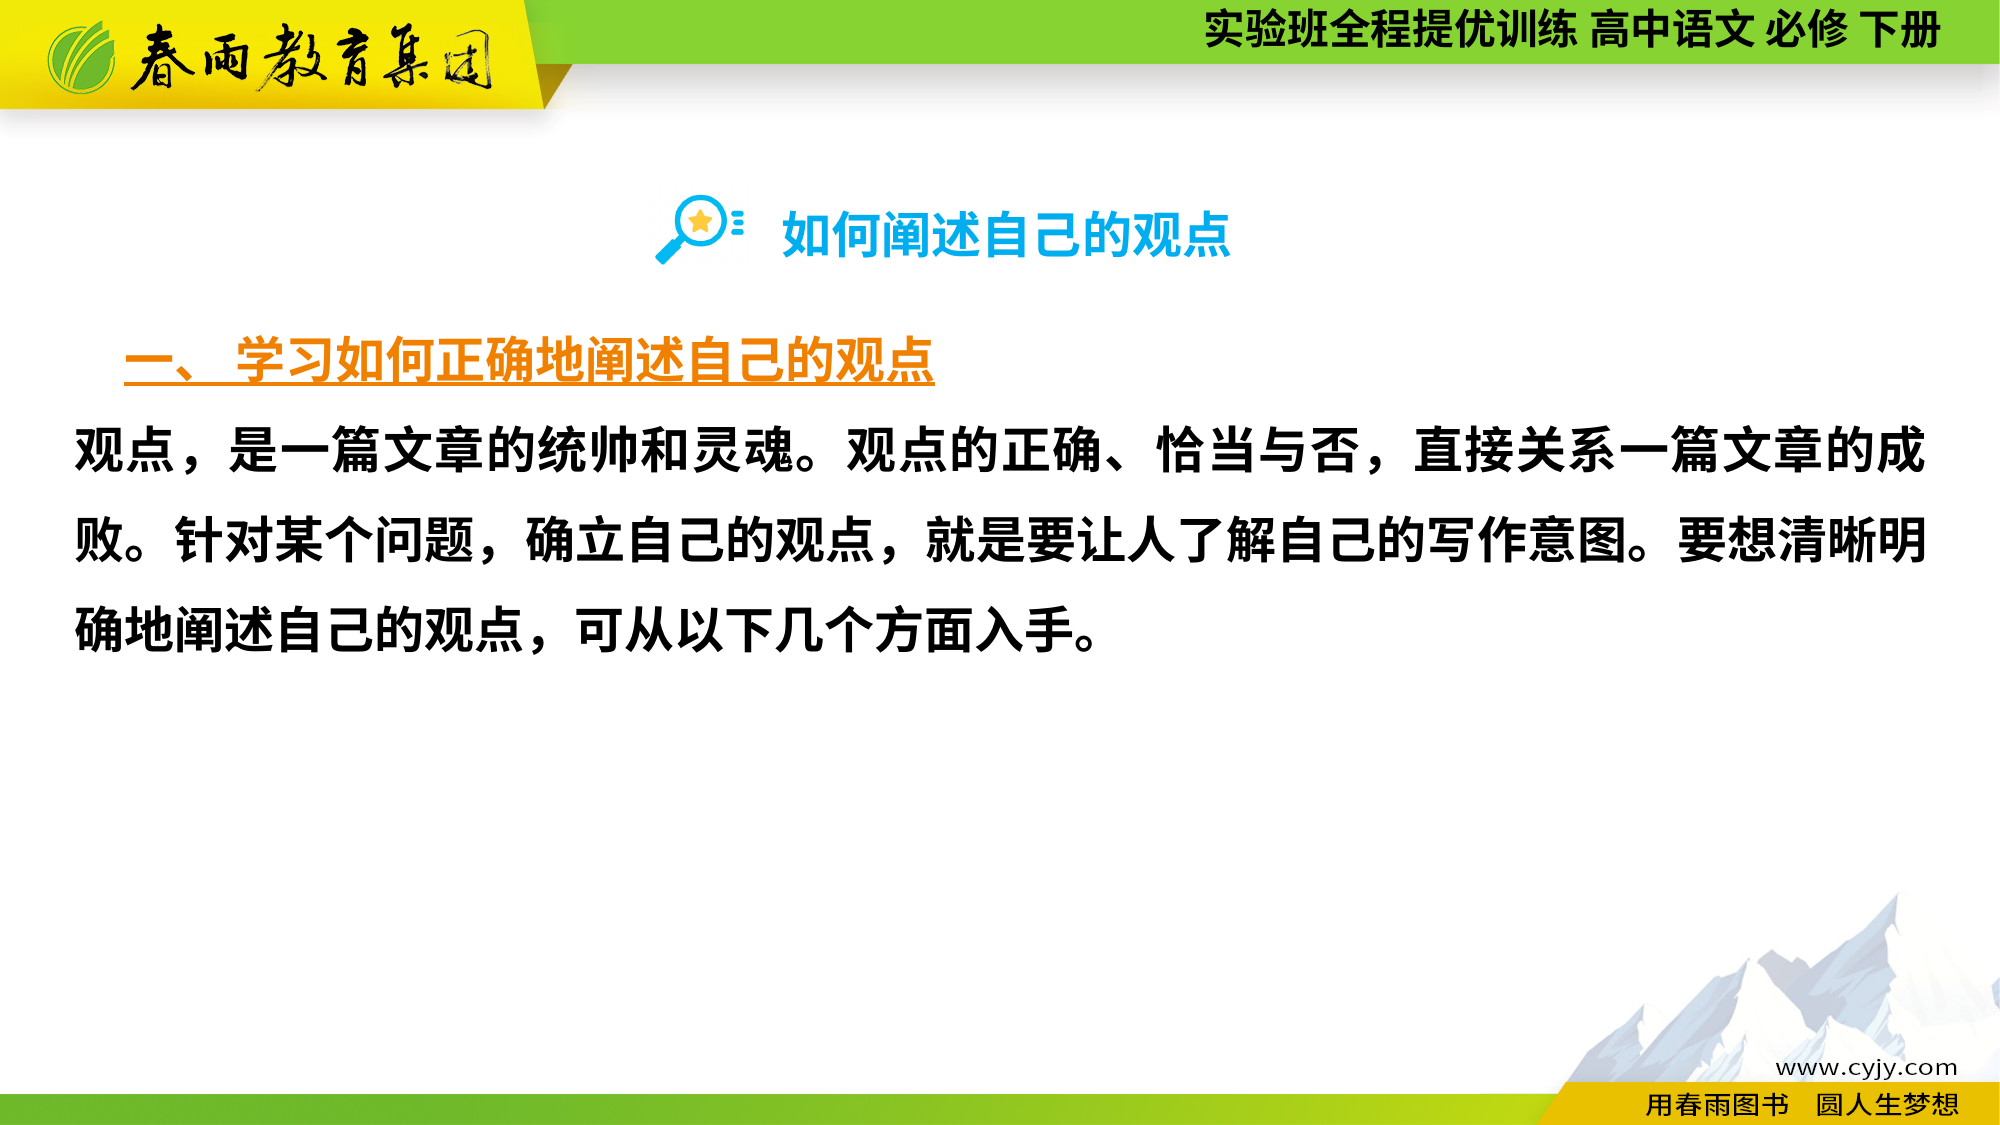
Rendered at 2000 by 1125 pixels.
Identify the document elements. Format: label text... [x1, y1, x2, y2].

picture [0, 0, 2000, 1125]
list 一、 学习如何正确地阐述自己的观点 观点，是一篇文章的统帅和灵魂。观点的正确、恰当与否，直接关系一篇文章的成败。针对某个问题，确立自己的观点，就是要让人了解自己的写作意图。要想清晰明确地阐述自己的观点，可从以下几个方面入手。 [59, 290, 1944, 670]
text_box 如何阐述自己的观点 [767, 196, 1247, 271]
